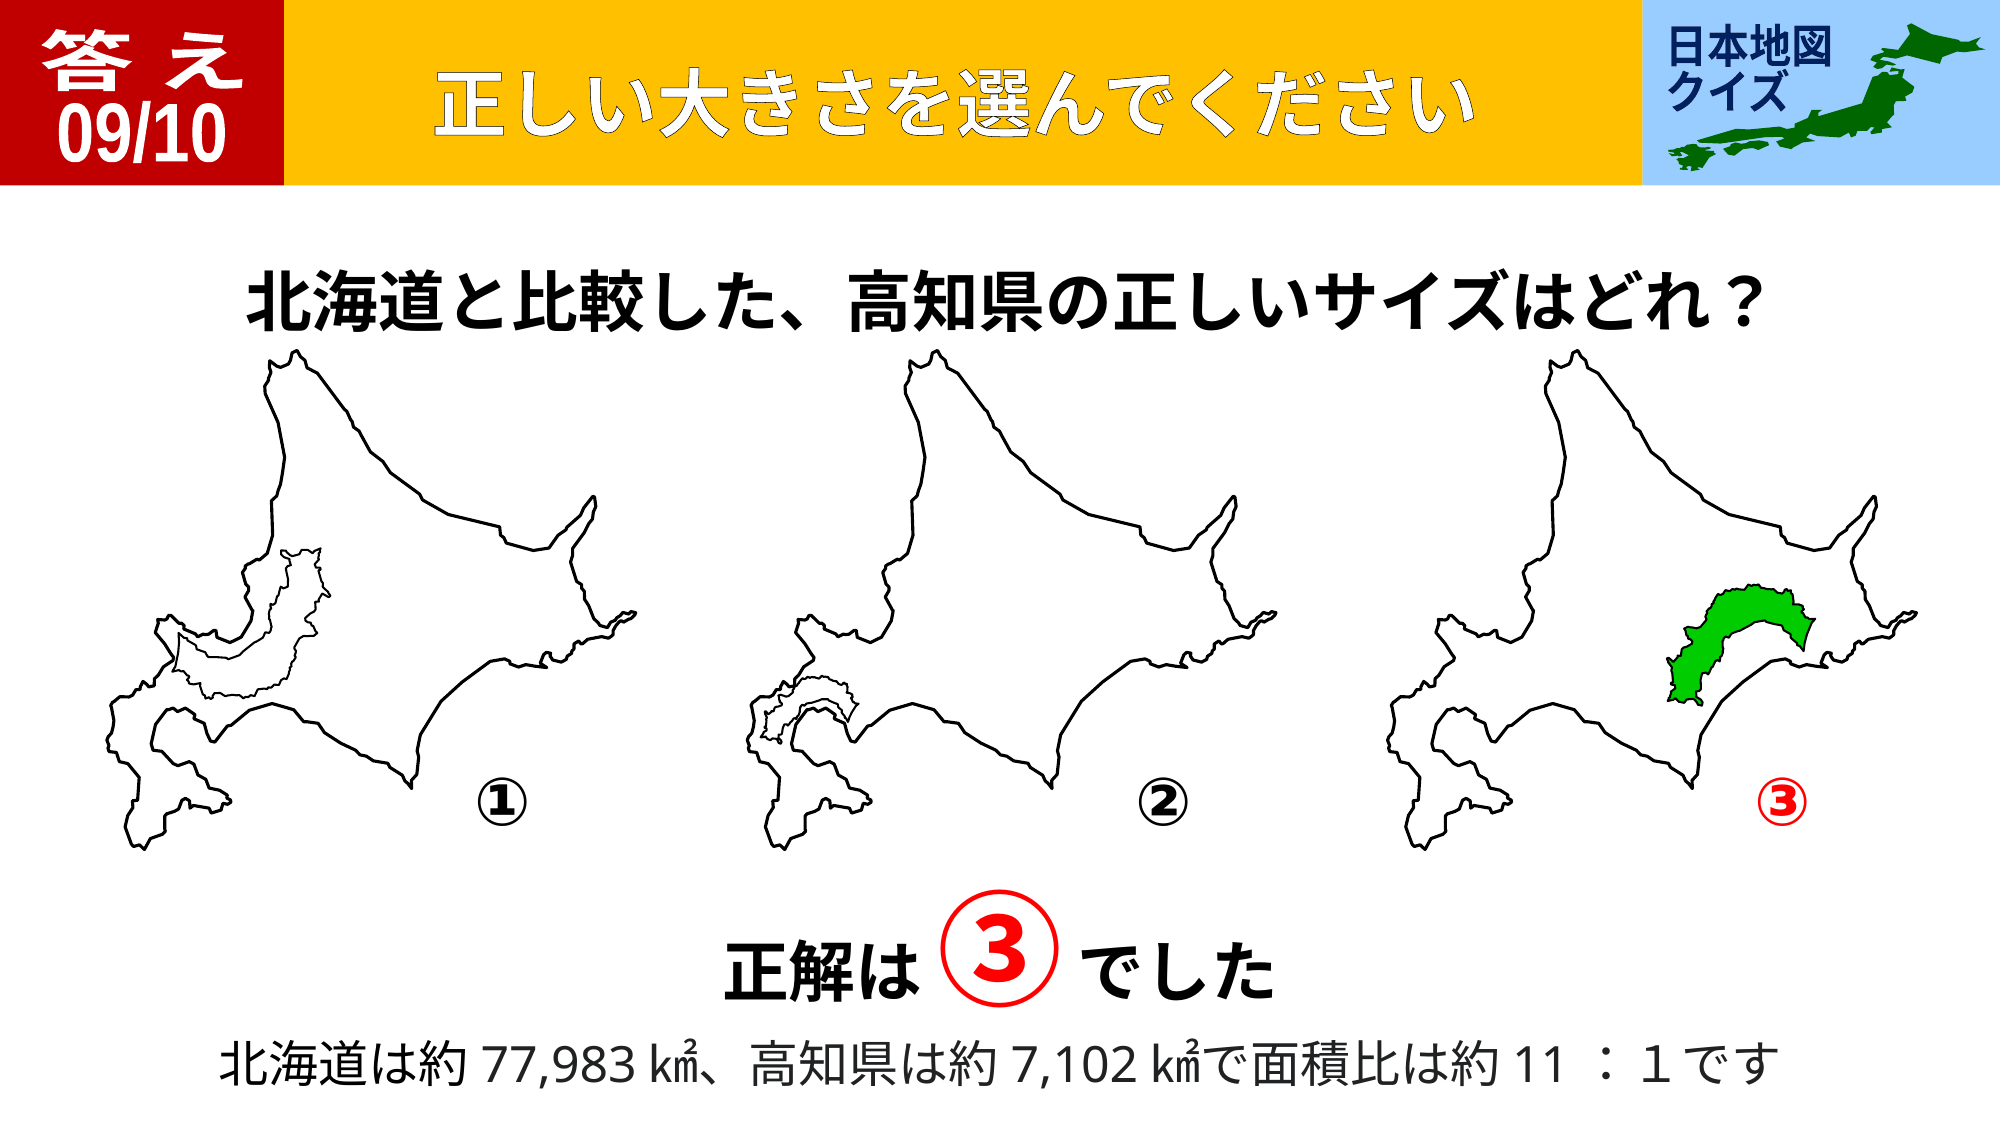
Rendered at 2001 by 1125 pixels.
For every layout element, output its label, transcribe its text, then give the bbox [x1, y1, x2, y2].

text_box ② [1120, 751, 1208, 847]
text_box [104, 348, 638, 852]
text_box 北海道は約77,983㎢、高知県は約7,102㎢で面積比は約11：１です [203, 1024, 1796, 1100]
text_box 正解は ③ でした [707, 864, 1293, 1024]
text_box [758, 674, 861, 746]
text_box 北海道と比較した、高知県の正しいサイズはどれ？ [230, 252, 1794, 348]
text_box [170, 546, 333, 701]
text_box [1385, 348, 1919, 852]
text_box [745, 348, 1278, 852]
text_box ③ [1739, 751, 1826, 847]
text_box [1664, 582, 1818, 708]
text_box ① [459, 751, 546, 847]
